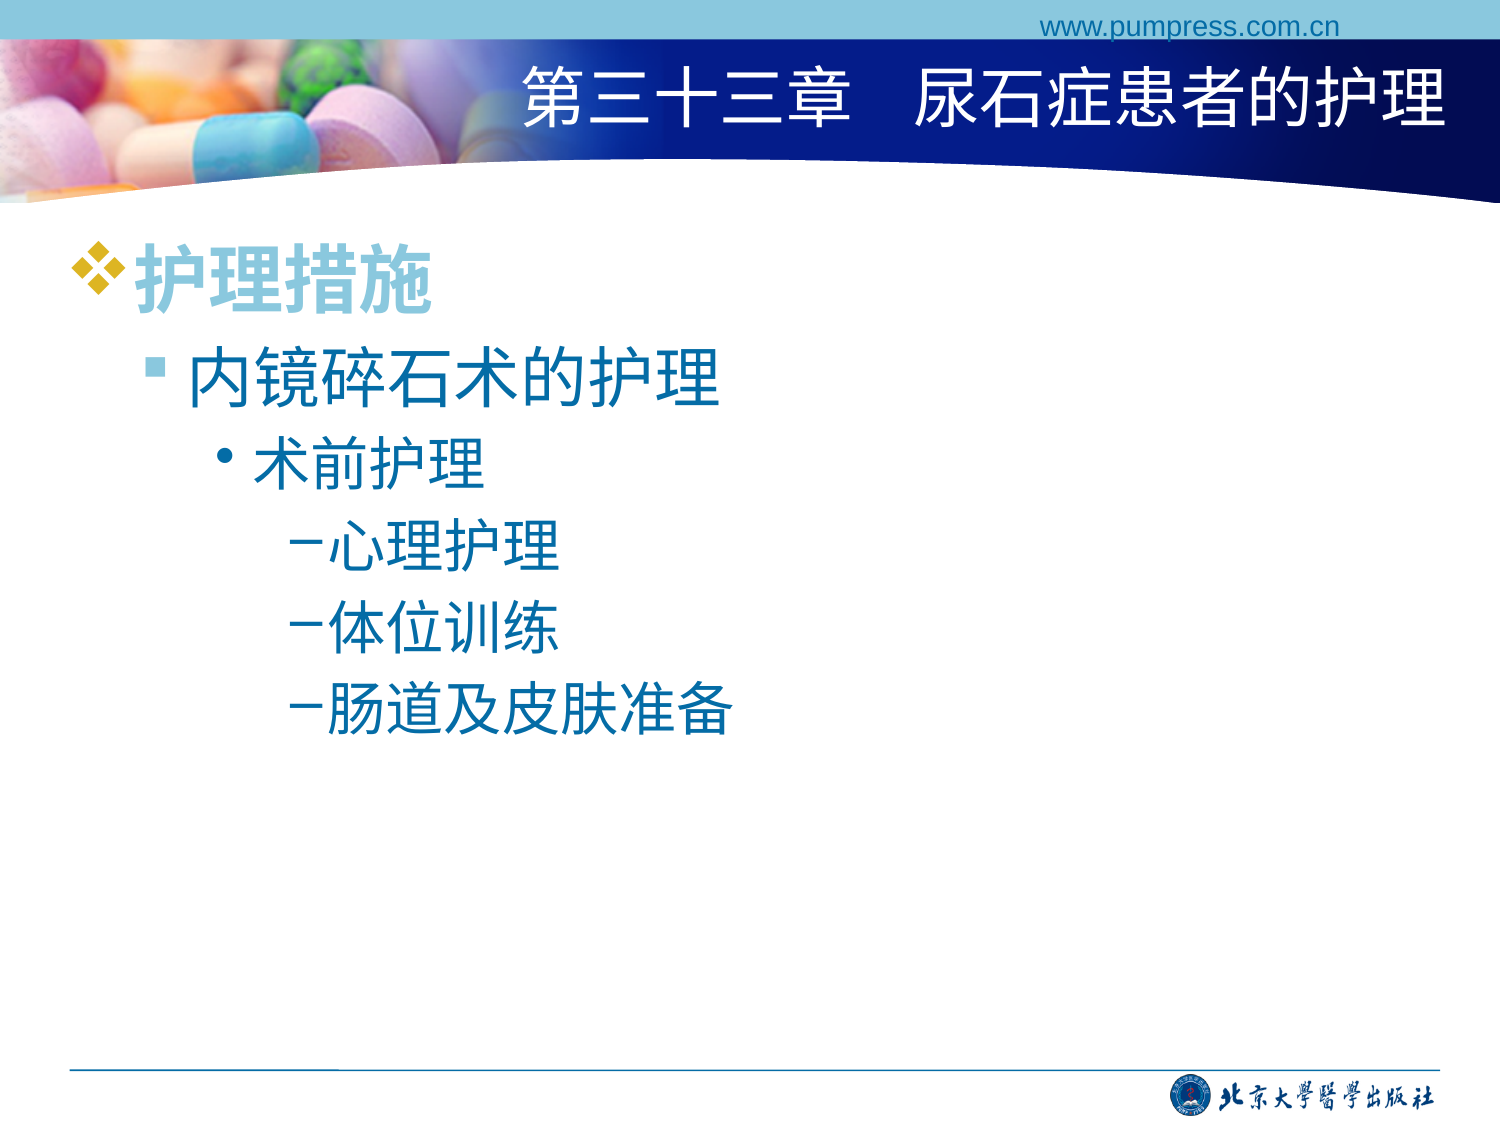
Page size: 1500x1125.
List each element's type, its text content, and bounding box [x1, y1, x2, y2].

title 第三十三章 尿石症患者的护理 [137, 49, 1463, 143]
picture [1170, 1074, 1436, 1118]
list 护理措施 内镜碎石术的护理 术前护理 心理护理 体位训练 肠道及皮肤准备 [49, 224, 1463, 1026]
picture [0, 40, 1500, 203]
slide_number www.pumpress.com.cn [1025, 0, 1463, 38]
